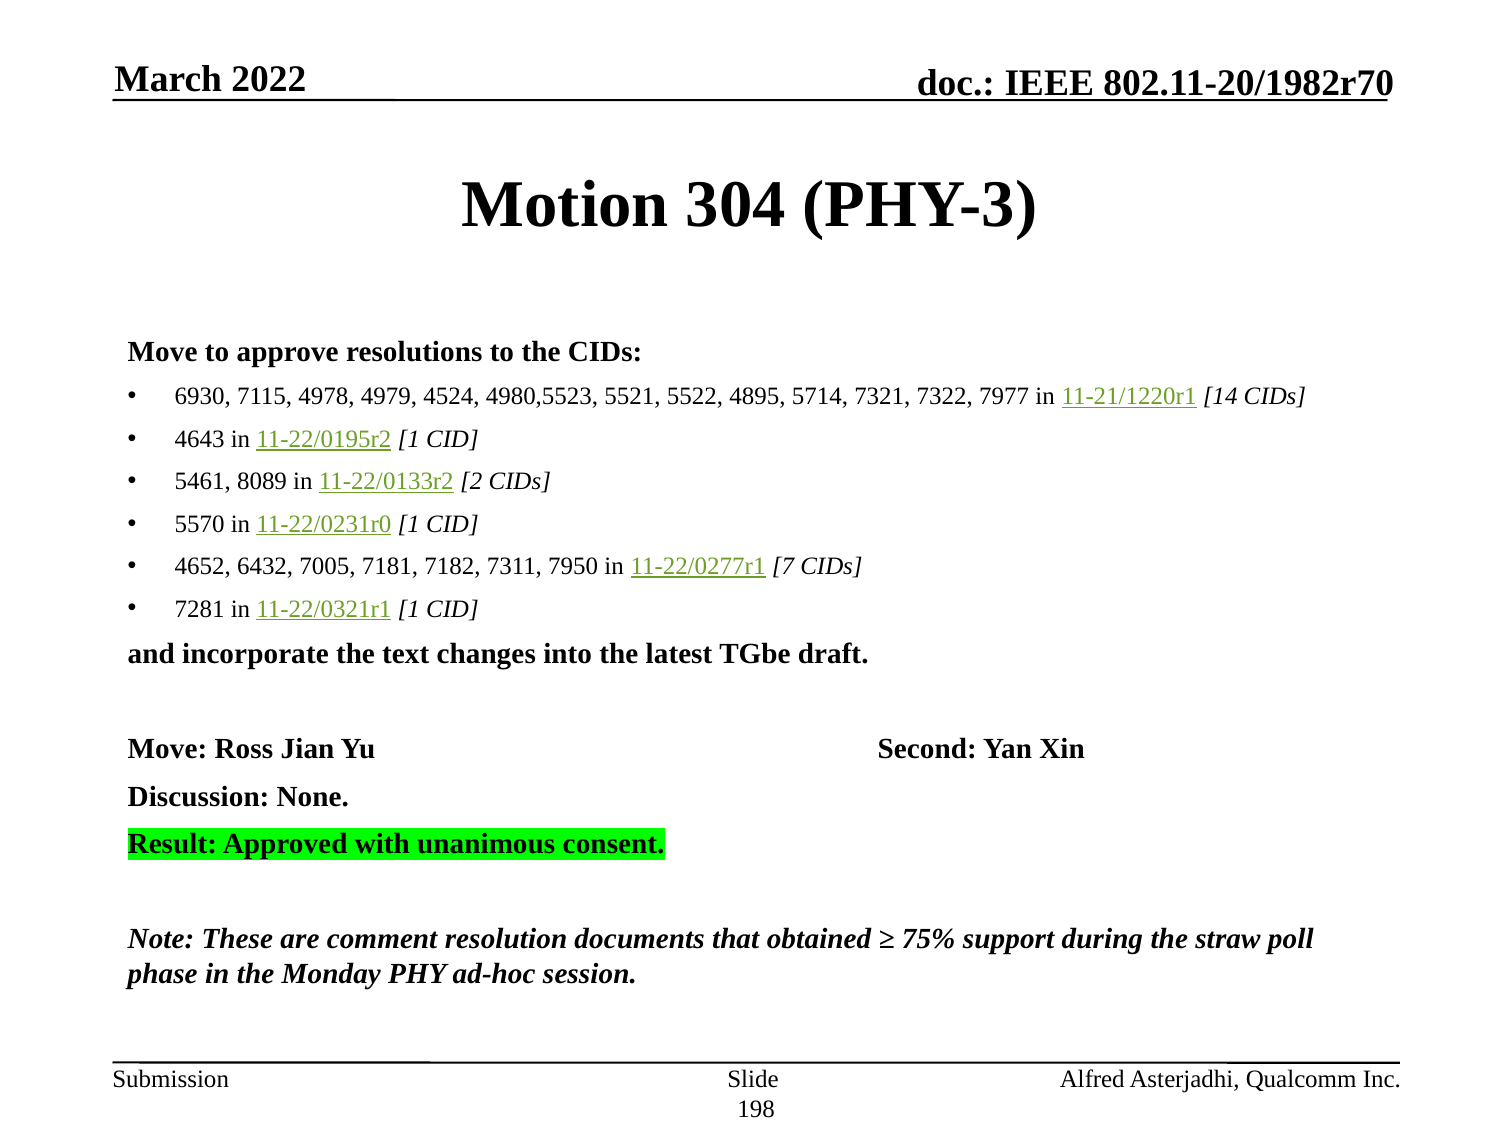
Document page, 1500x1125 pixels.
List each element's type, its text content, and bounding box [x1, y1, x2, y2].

list Move to approve resolutions to the CIDs: 6930, 7115, 4978, 4979, 4524, 4980,5523, 5521, 5522, 4895, 5714, 7321, 7322, 7977 in 11-21/1220r1 [14 CIDs] 4643 in 11-22/0195r2 [1 CID] 5461, 8089 in 11-22/0133r2 [2 CIDs] 5570 in 11-22/0231r0 [1 CID] 4652, 6432, 7005, 7181, 7182, 7311, 7950 in 11-22/0277r1 [7 CIDs] 7281 in 11-22/0321r1 [1 CID] and incorporate the text changes into the latest TGbe draft. Move: Ross Jian Yu Second: Yan Xin Discussion: None. Result: Approved with unanimous consent. Note: These are comment resolution documents that obtained ≥ 75% support during the straw poll phase in the Monday PHY ad-hoc session. [112, 324, 1388, 1063]
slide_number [114, 54, 423, 100]
footer Alfred Asterjadhi, Qualcomm Inc. [878, 1061, 1402, 1093]
title Motion 304 (PHY-3) [112, 112, 1388, 288]
slide_number Slide 198 [712, 1061, 800, 1123]
